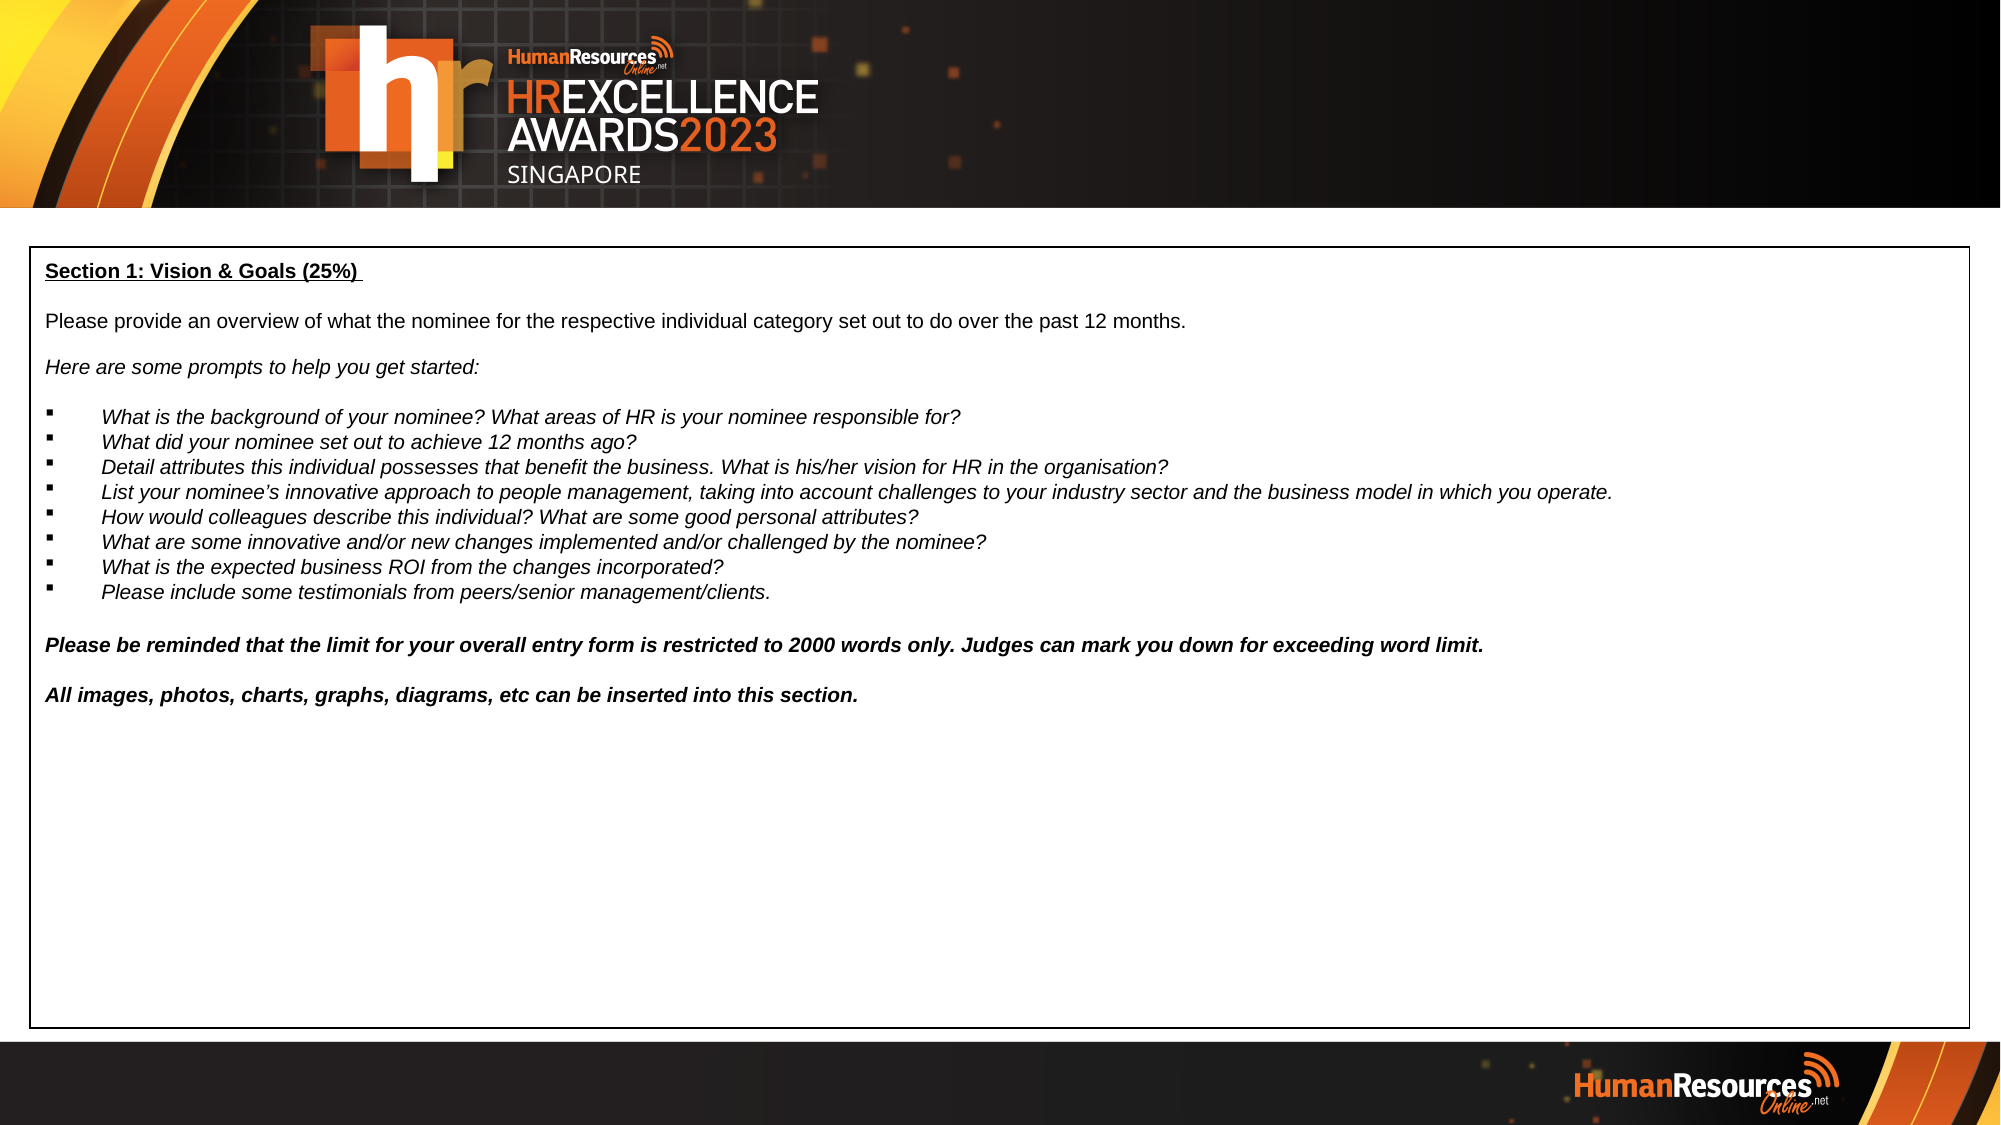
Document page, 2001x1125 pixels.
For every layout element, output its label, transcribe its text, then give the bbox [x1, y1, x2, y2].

text_box Section 1: Vision & Goals (25%) Please provide an overview of what the nominee for the respective individual category set out to do over the past 12 months. Here are some prompts to help you get started: What is the background of your nominee? What areas of HR is your nominee responsible for? What did your nominee set out to achieve 12 months ago? Detail attributes this individual possesses that benefit the business. What is his/her vision for HR in the organisation? List your nominee’s innovative approach to people management, taking into account challenges to your industry sector and the business model in which you operate. How would colleagues describe this individual? What are some good personal attributes? What are some innovative and/or new changes implemented and/or challenged by the nominee? What is the expected business ROI from the changes incorporated? Please include some testimonials from peers/senior management/clients. Please be reminded that the limit for your overall entry form is restricted to 2000 words only. Judges can mark you down for exceeding word limit. All images, photos, charts, graphs, diagrams, etc can be inserted into this section. [30, 246, 1970, 1029]
text_box SINGAPORE [492, 151, 790, 196]
picture [0, 0, 2001, 1125]
